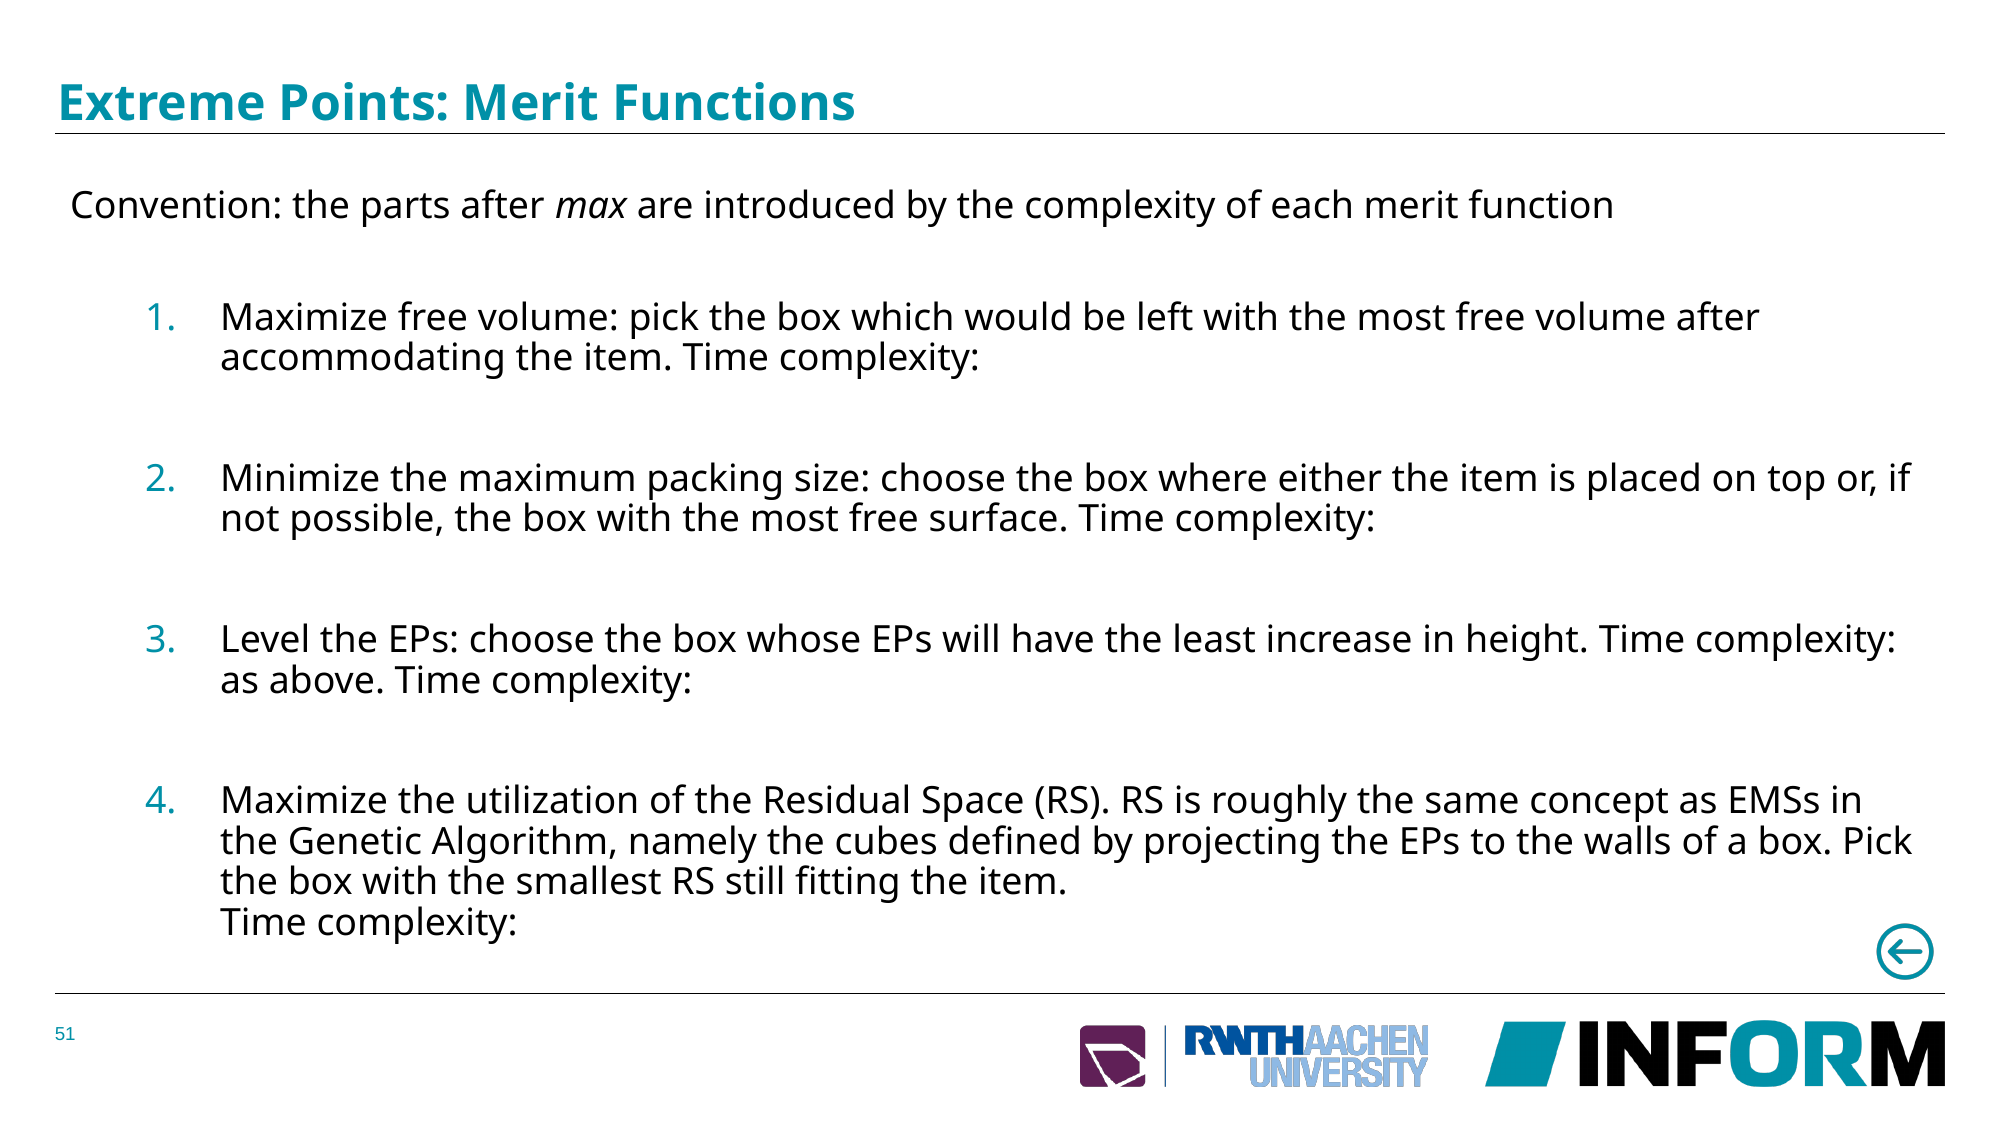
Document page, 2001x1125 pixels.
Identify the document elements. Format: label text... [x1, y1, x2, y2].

picture [1485, 1020, 1945, 1087]
picture [1869, 916, 1941, 988]
title Extreme Points: Merit Functions [42, 70, 1948, 143]
picture [1080, 1025, 1428, 1087]
